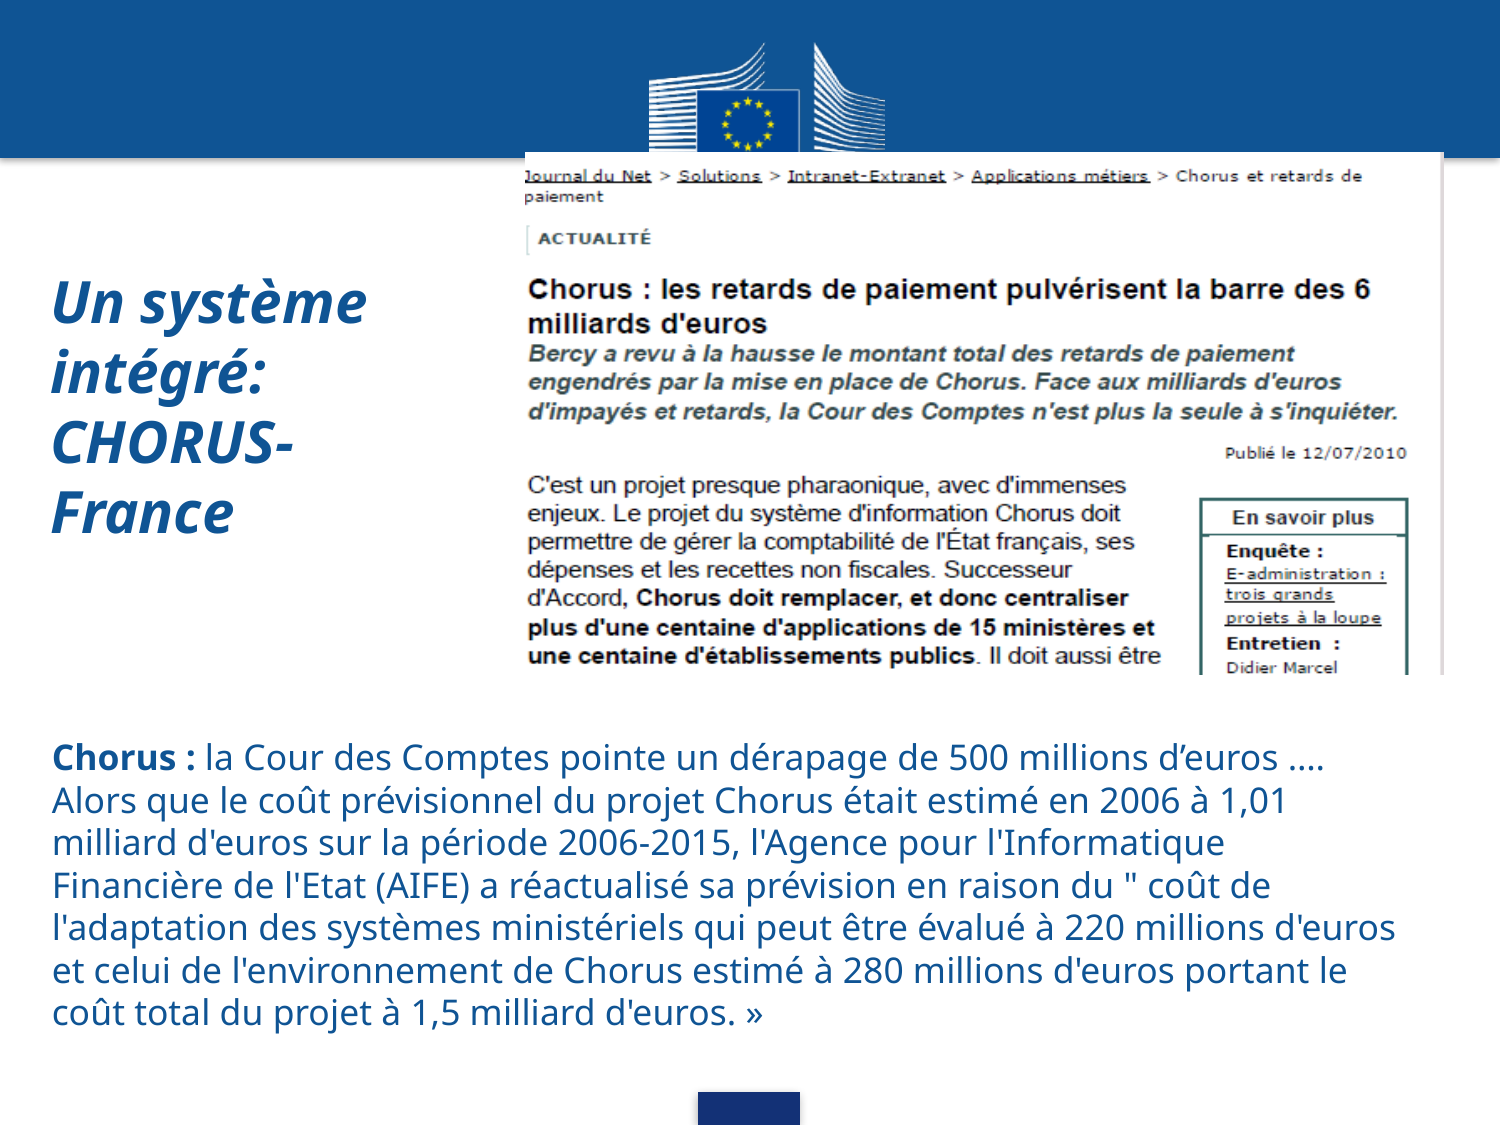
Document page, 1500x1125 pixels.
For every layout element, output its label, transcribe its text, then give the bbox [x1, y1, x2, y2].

picture [525, 42, 1444, 675]
text_box Un système intégré: CHORUS- France [35, 257, 387, 553]
text_box Chorus : la Cour des Comptes pointe un dérapage de 500 millions d’euros …. Alors que le coût prévisionnel du projet Chorus était estimé en 2006 à 1,01 milliard d'euros sur la période 2006-2015, l'Agence pour l'Informatique Financière de l'Etat (AIFE) a réactualisé sa prévision en raison du " coût de l'adaptation des systèmes ministériels qui peut être évalué à 220 millions d'euros et celui de l'environnement de Chorus estimé à 280 millions d'euros portant le coût total du projet à 1,5 milliard d'euros. » [37, 727, 1420, 1041]
